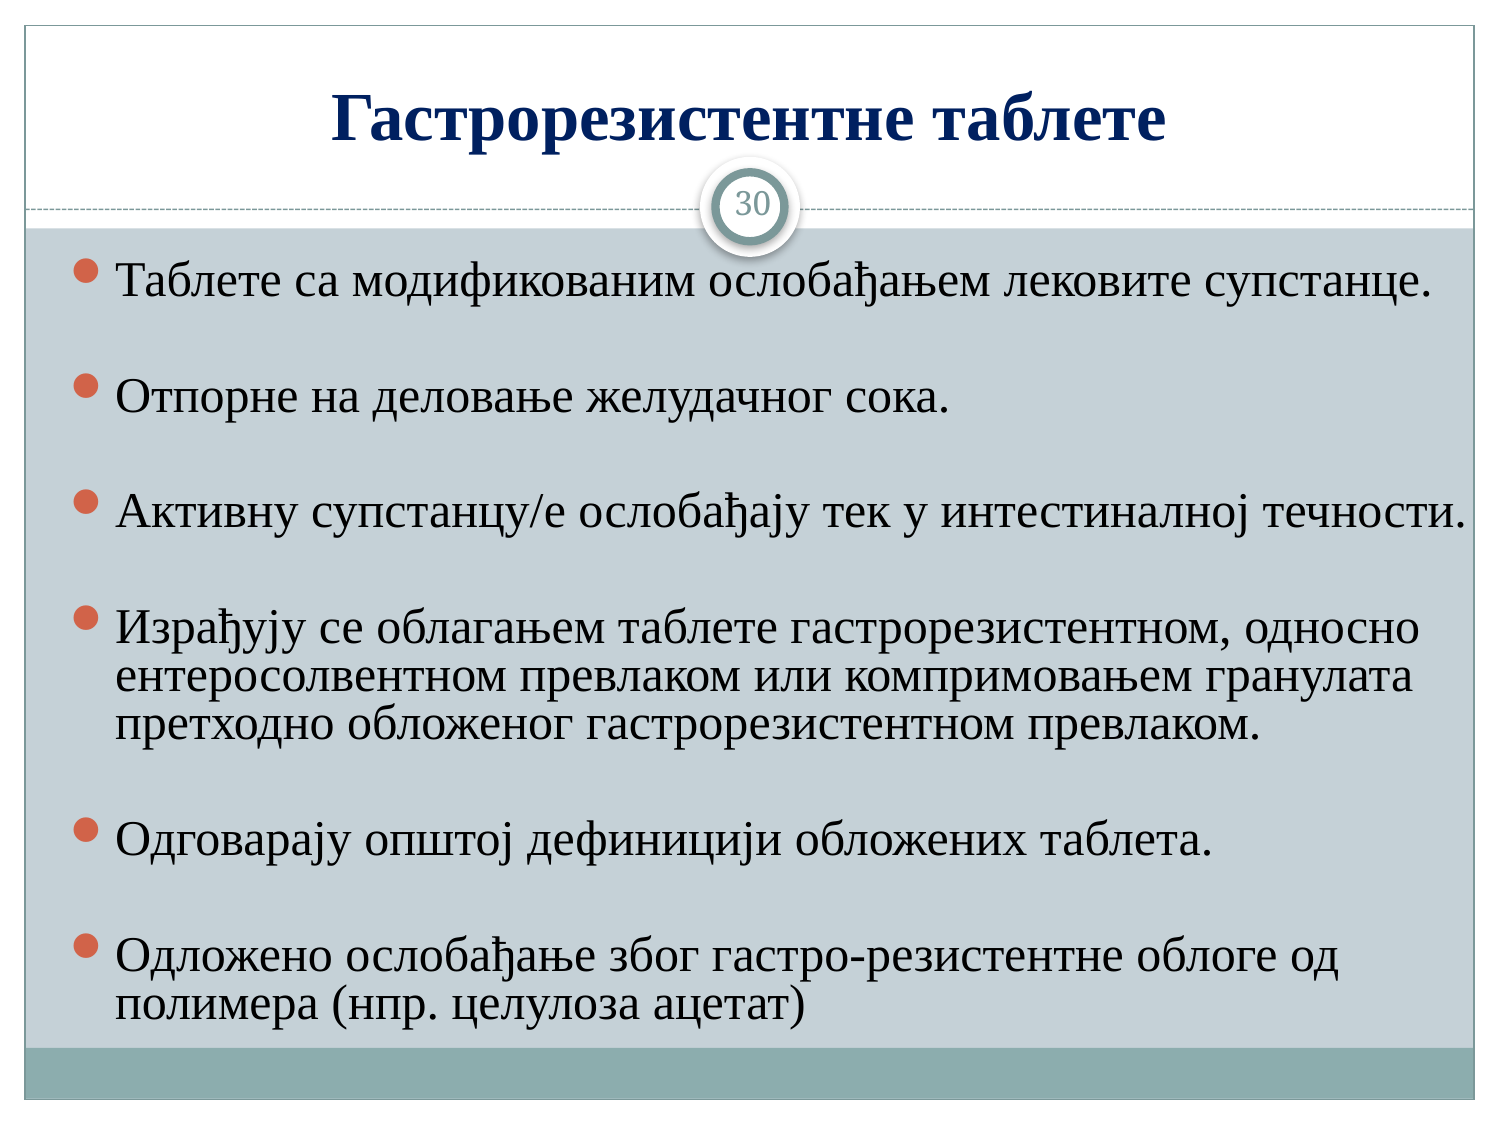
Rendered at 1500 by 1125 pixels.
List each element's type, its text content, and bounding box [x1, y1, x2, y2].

title Гастрорезистентне таблете [49, 37, 1450, 162]
list Таблете са модификованим ослобађањем лековите супстанце. Отпорне на деловање желудачног сока. Активну супстанцу/е ослобађају тек у интестиналној течности. Израђују се облагањем таблете гастрорезистентном, односно ентеросолвентном превлаком или компримовањем гранулата претходно обложеног гастрорезистентном превлаком. Одговарају општој дефиницији обложених таблета. Одложено ослобађање због гастро-резистентне облоге од полимера (нпр. целулоза ацетат) [55, 250, 1500, 1125]
slide_number 30 [715, 168, 791, 241]
